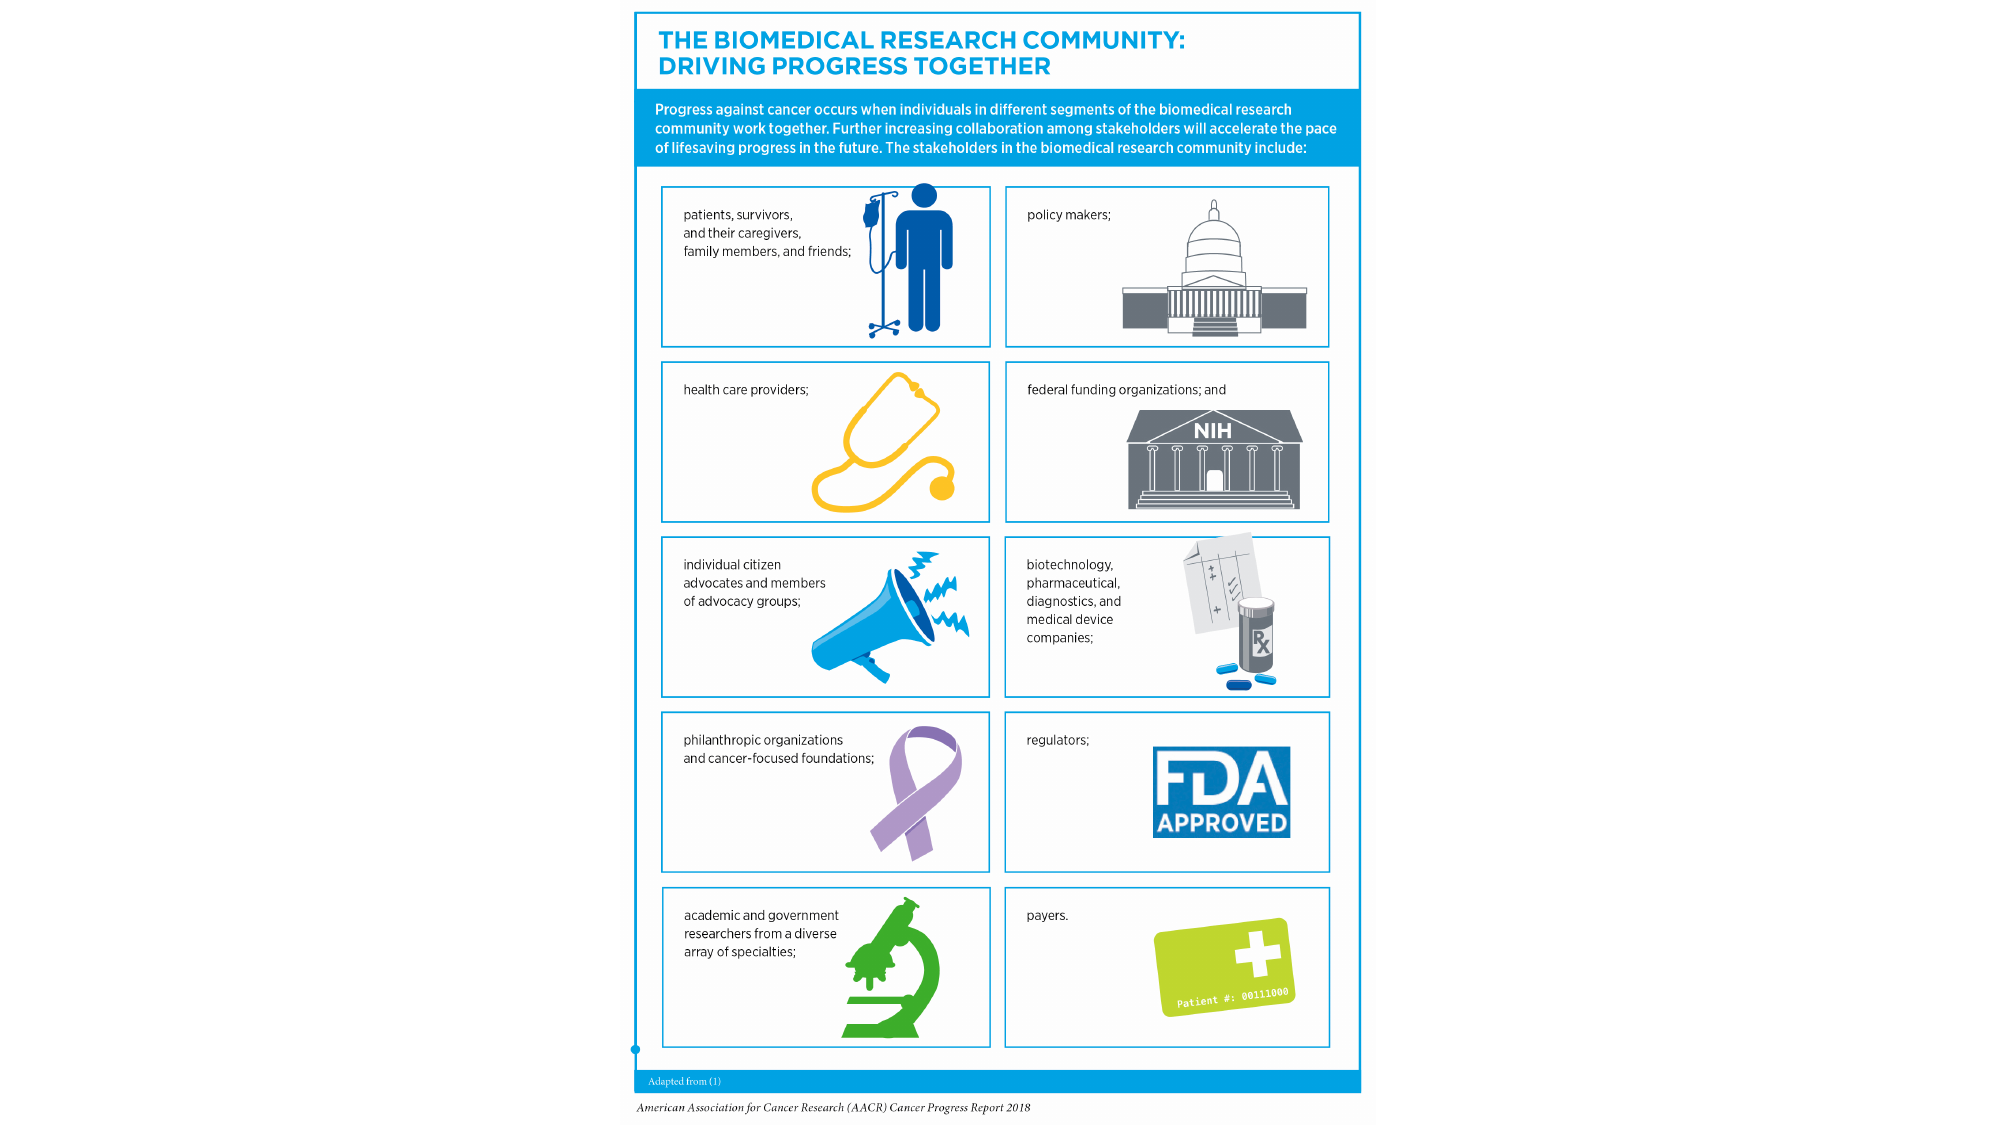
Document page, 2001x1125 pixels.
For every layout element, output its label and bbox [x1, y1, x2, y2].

picture [620, 0, 1376, 1125]
